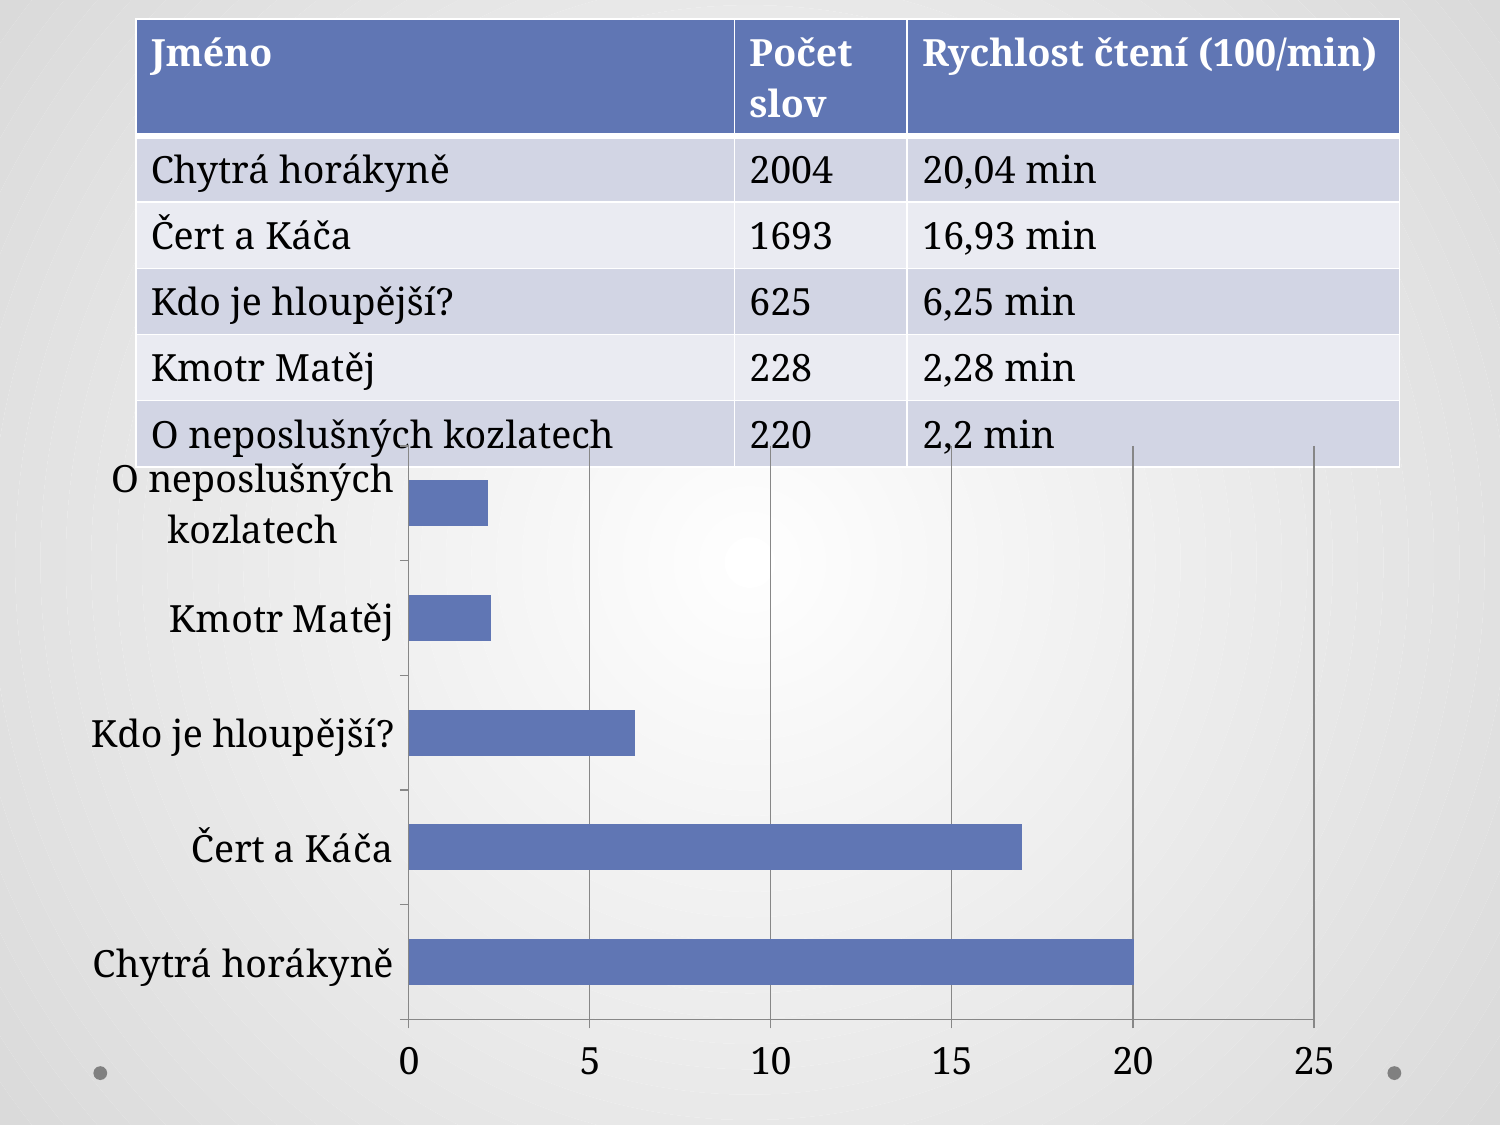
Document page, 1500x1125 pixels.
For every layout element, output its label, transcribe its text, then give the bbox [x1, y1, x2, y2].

table_header Jméno [137, 20, 734, 133]
table_cell 625 [735, 269, 906, 334]
table_cell 20,04 min [908, 139, 1399, 201]
table_cell 6,25 min [908, 269, 1399, 334]
table_cell O neposlušných kozlatech [137, 401, 734, 430]
table_cell 2,28 min [908, 335, 1399, 400]
table_header Rychlost čtení (100/min) [908, 20, 1399, 133]
table_cell 1693 [735, 203, 906, 268]
table_cell Chytrá horákyně [137, 139, 734, 201]
table_cell Čert a Káča [137, 203, 734, 268]
table_cell 16,93 min [908, 203, 1399, 268]
chart [64, 432, 1361, 1100]
table_cell 220 [735, 401, 906, 430]
table_cell 2004 [735, 139, 906, 201]
table_cell Kdo je hloupější? [137, 269, 734, 334]
table_cell Kmotr Matěj [137, 335, 734, 400]
table_header Počet slov [735, 20, 906, 133]
table_cell 2,2 min [908, 401, 1399, 466]
table_cell 228 [735, 335, 906, 400]
